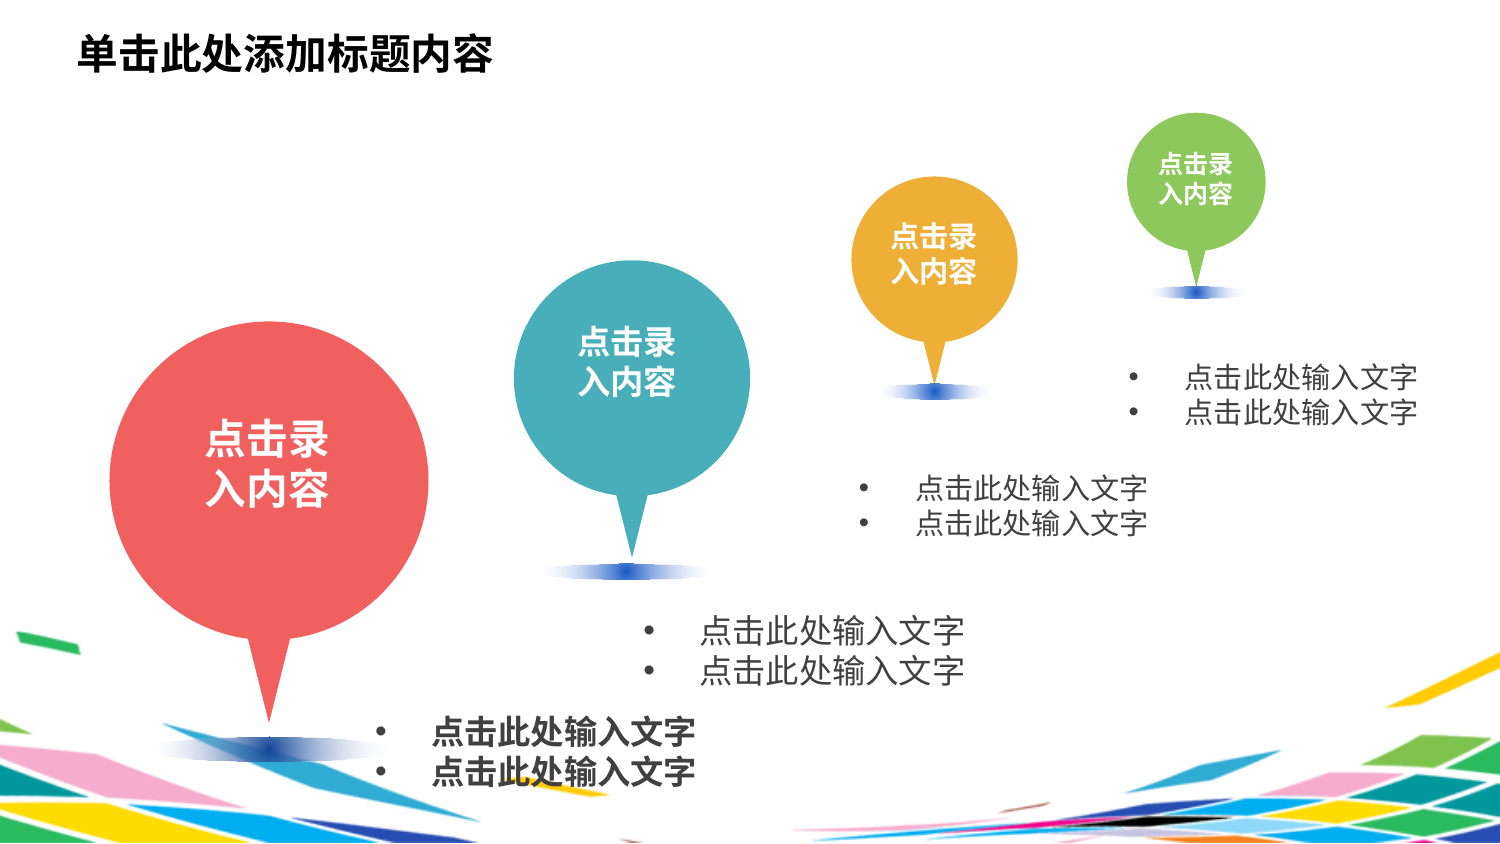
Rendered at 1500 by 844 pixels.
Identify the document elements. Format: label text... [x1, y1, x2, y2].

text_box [109, 321, 429, 762]
text_box 单击此处添加标题内容 [61, 20, 586, 86]
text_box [851, 176, 1018, 400]
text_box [513, 259, 751, 580]
text_box 点击此处输入文字 点击此处输入文字 [360, 703, 713, 799]
text_box 点击此处输入文字 点击此处输入文字 [628, 602, 981, 698]
text_box 点击此处输入文字 点击此处输入文字 [1113, 351, 1434, 437]
text_box 点击此处输入文字 点击此处输入文字 [844, 462, 1164, 548]
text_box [1126, 112, 1266, 299]
picture [0, 514, 1500, 843]
